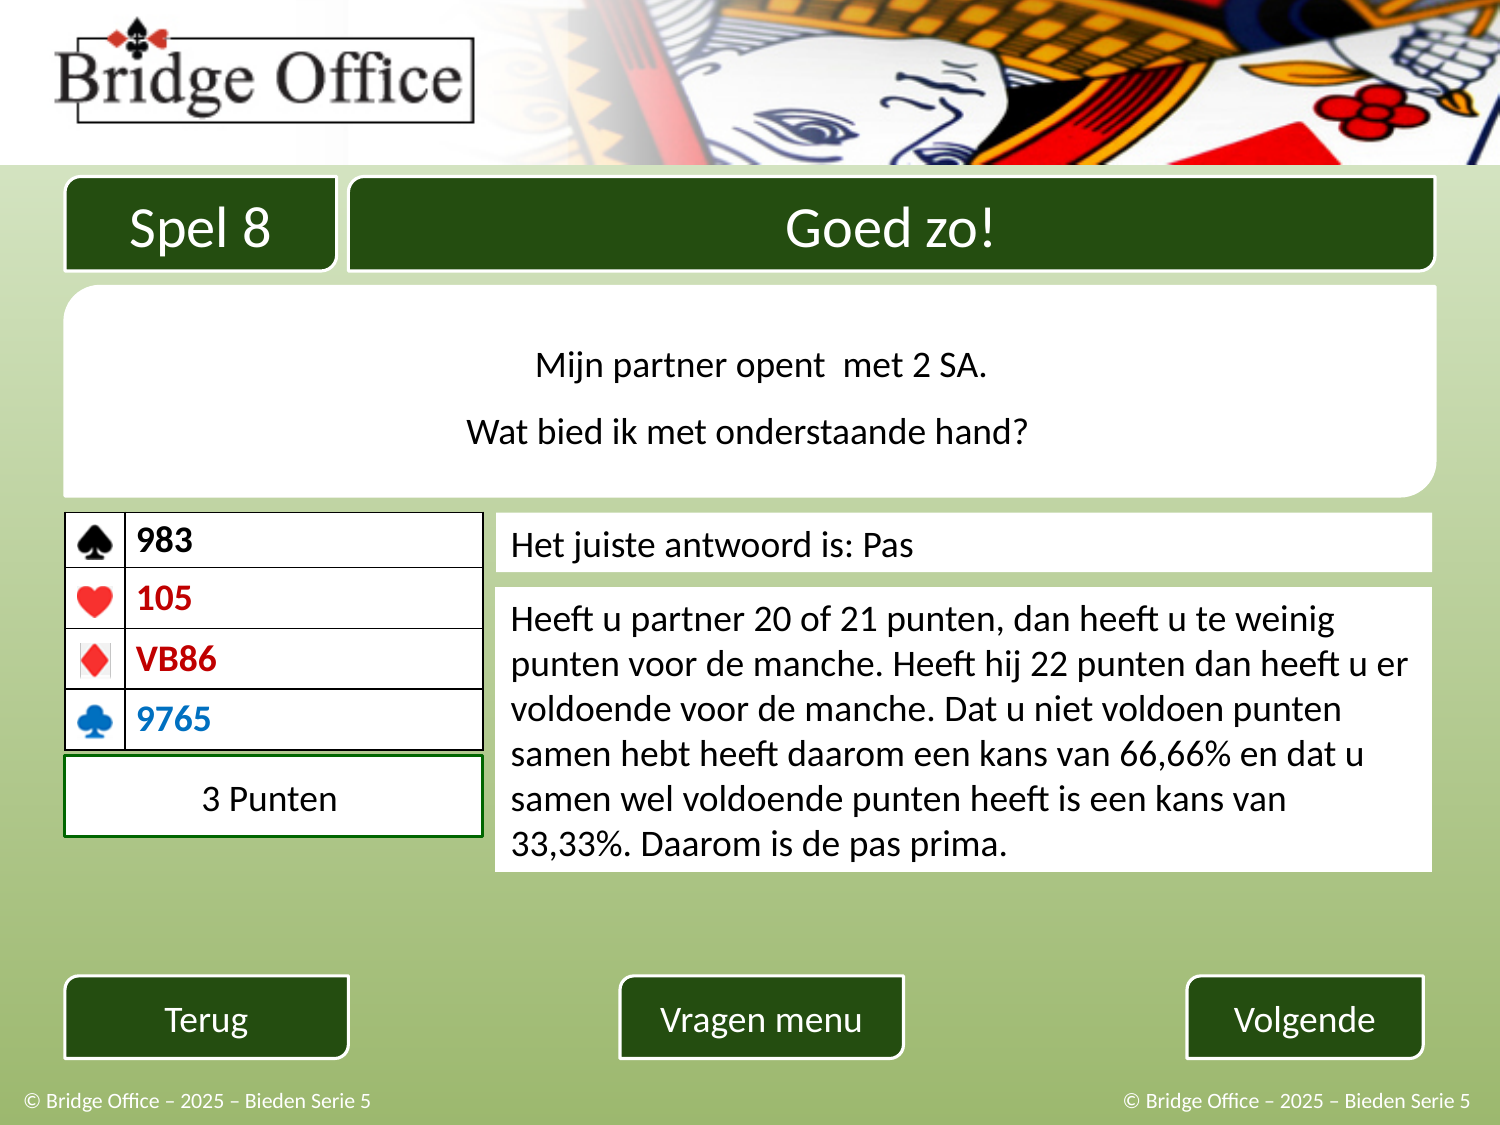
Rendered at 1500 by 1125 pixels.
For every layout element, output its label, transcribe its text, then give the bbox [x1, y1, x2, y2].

text_box Terug [63, 974, 350, 1061]
text_box 3 Punten [63, 754, 484, 838]
text_box Vragen menu [618, 974, 906, 1061]
picture [0, 0, 1500, 166]
table_cell [66, 568, 124, 628]
picture [77, 585, 114, 618]
table_cell 9765 [126, 690, 482, 749]
text_box Heeft u partner 20 of 21 punten, dan heeft u te weinig punten voor de manche. Heeft hij 22 punten dan heeft u er voldoende voor de manche. Dat u niet voldoen punten samen hebt heeft daarom een kans van 66,66% en dat u samen wel voldoende punten heeft is een kans van 33,33%. Daarom is de pas prima. [495, 587, 1432, 872]
text_box © Bridge Office – 2025 – Bieden Serie 5 [1107, 1079, 1500, 1121]
text_box Wat bied ik met onderstaande hand? [451, 399, 1072, 460]
text_box Het juiste antwoord is: Pas [496, 512, 1433, 573]
table_cell 105 [126, 568, 482, 628]
text_box [63, 284, 1437, 498]
table_cell [66, 629, 124, 688]
table_header 983 [126, 513, 482, 567]
text_box Volgende [1185, 974, 1425, 1061]
table_cell VB86 [126, 629, 482, 688]
text_box Spel 8 [63, 179, 339, 273]
picture [77, 524, 114, 561]
picture [77, 703, 114, 740]
table_header [66, 513, 124, 567]
text_box Goed zo! [346, 179, 1437, 273]
text_box © Bridge Office – 2025 – Bieden Serie 5 [8, 1079, 393, 1121]
text_box Mijn partner opent met 2 SA. [508, 332, 1015, 393]
picture [77, 643, 114, 679]
table_cell [66, 690, 124, 749]
